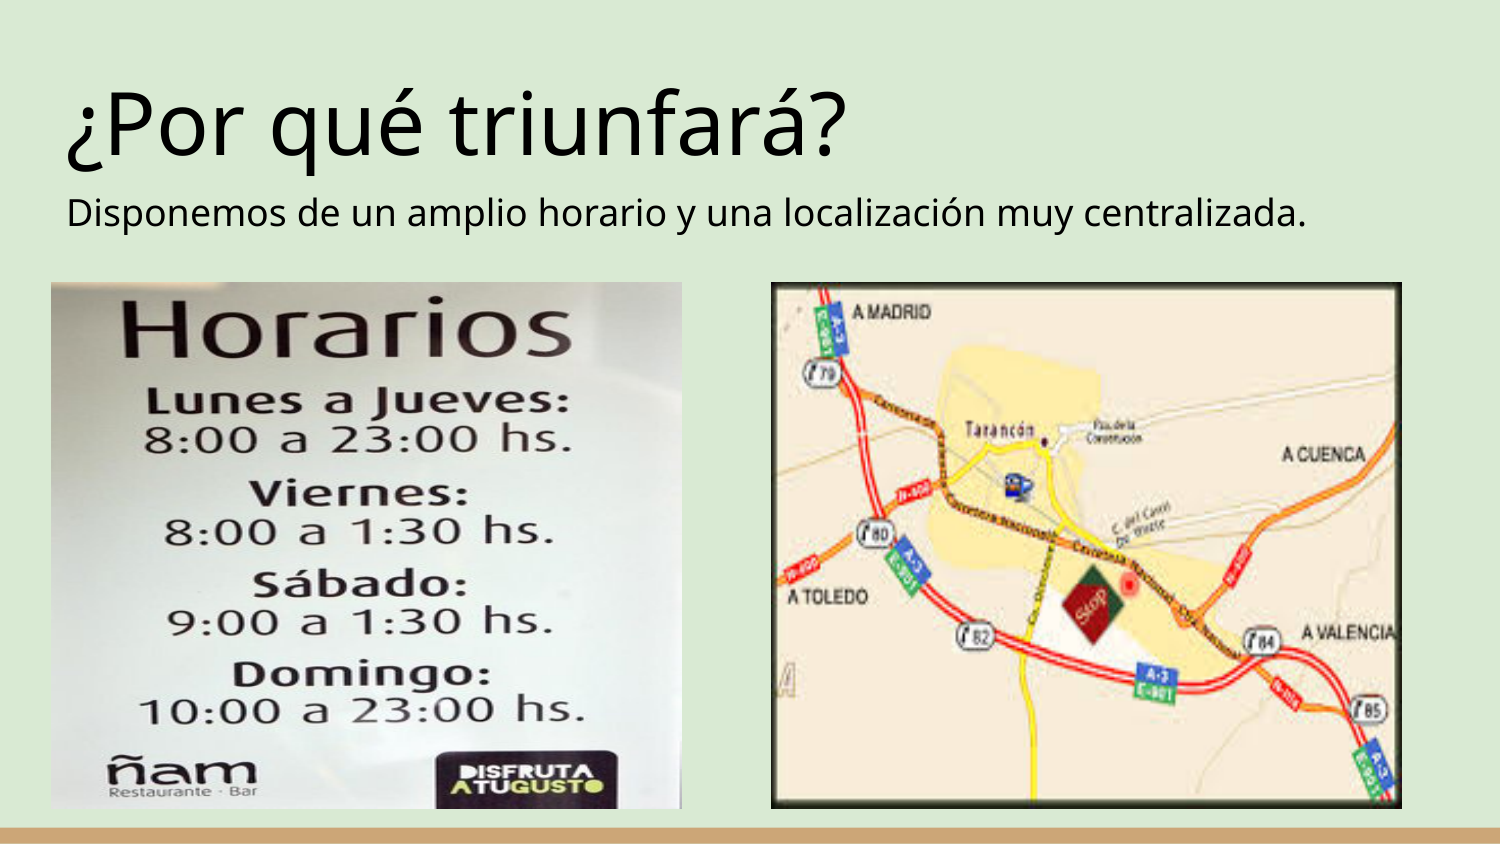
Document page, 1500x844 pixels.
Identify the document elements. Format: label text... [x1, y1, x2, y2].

picture [50, 282, 682, 809]
picture [771, 282, 1402, 809]
list Disponemos de un amplio horario y una localización muy centralizada. [51, 166, 1449, 728]
title ¿Por qué triunfará? [51, 51, 1449, 166]
